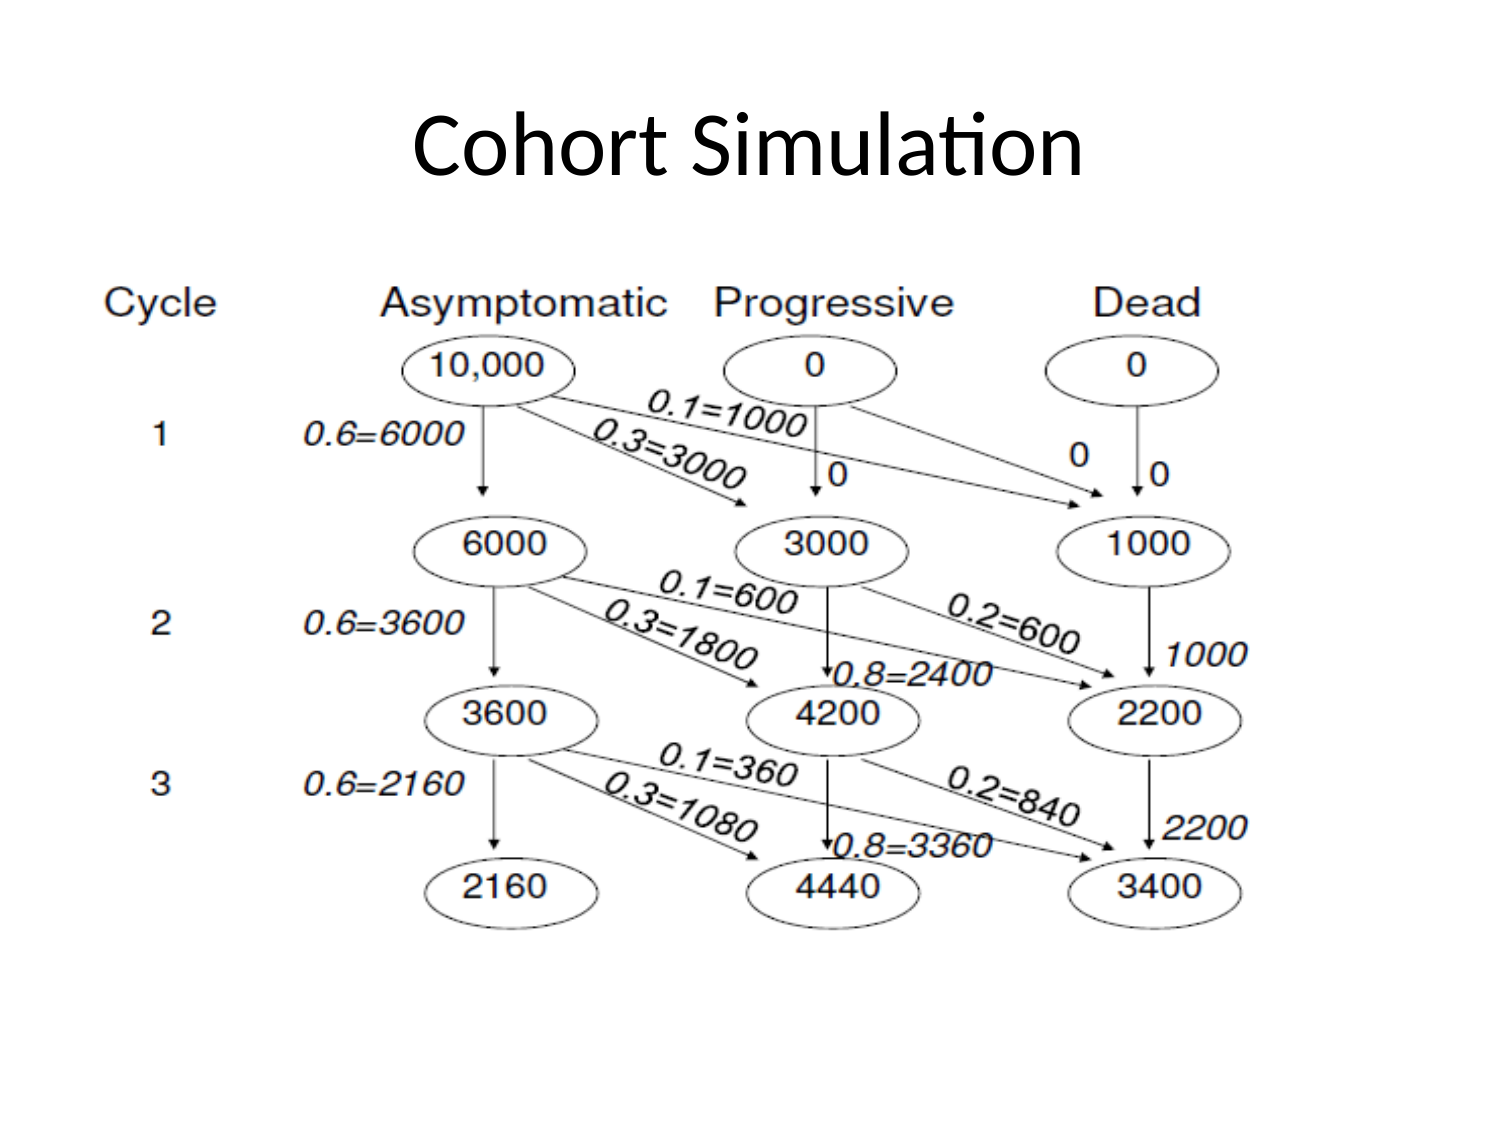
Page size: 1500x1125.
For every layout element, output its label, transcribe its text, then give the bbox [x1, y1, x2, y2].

title Cohort Simulation [75, 45, 1425, 233]
picture [64, 255, 1424, 972]
